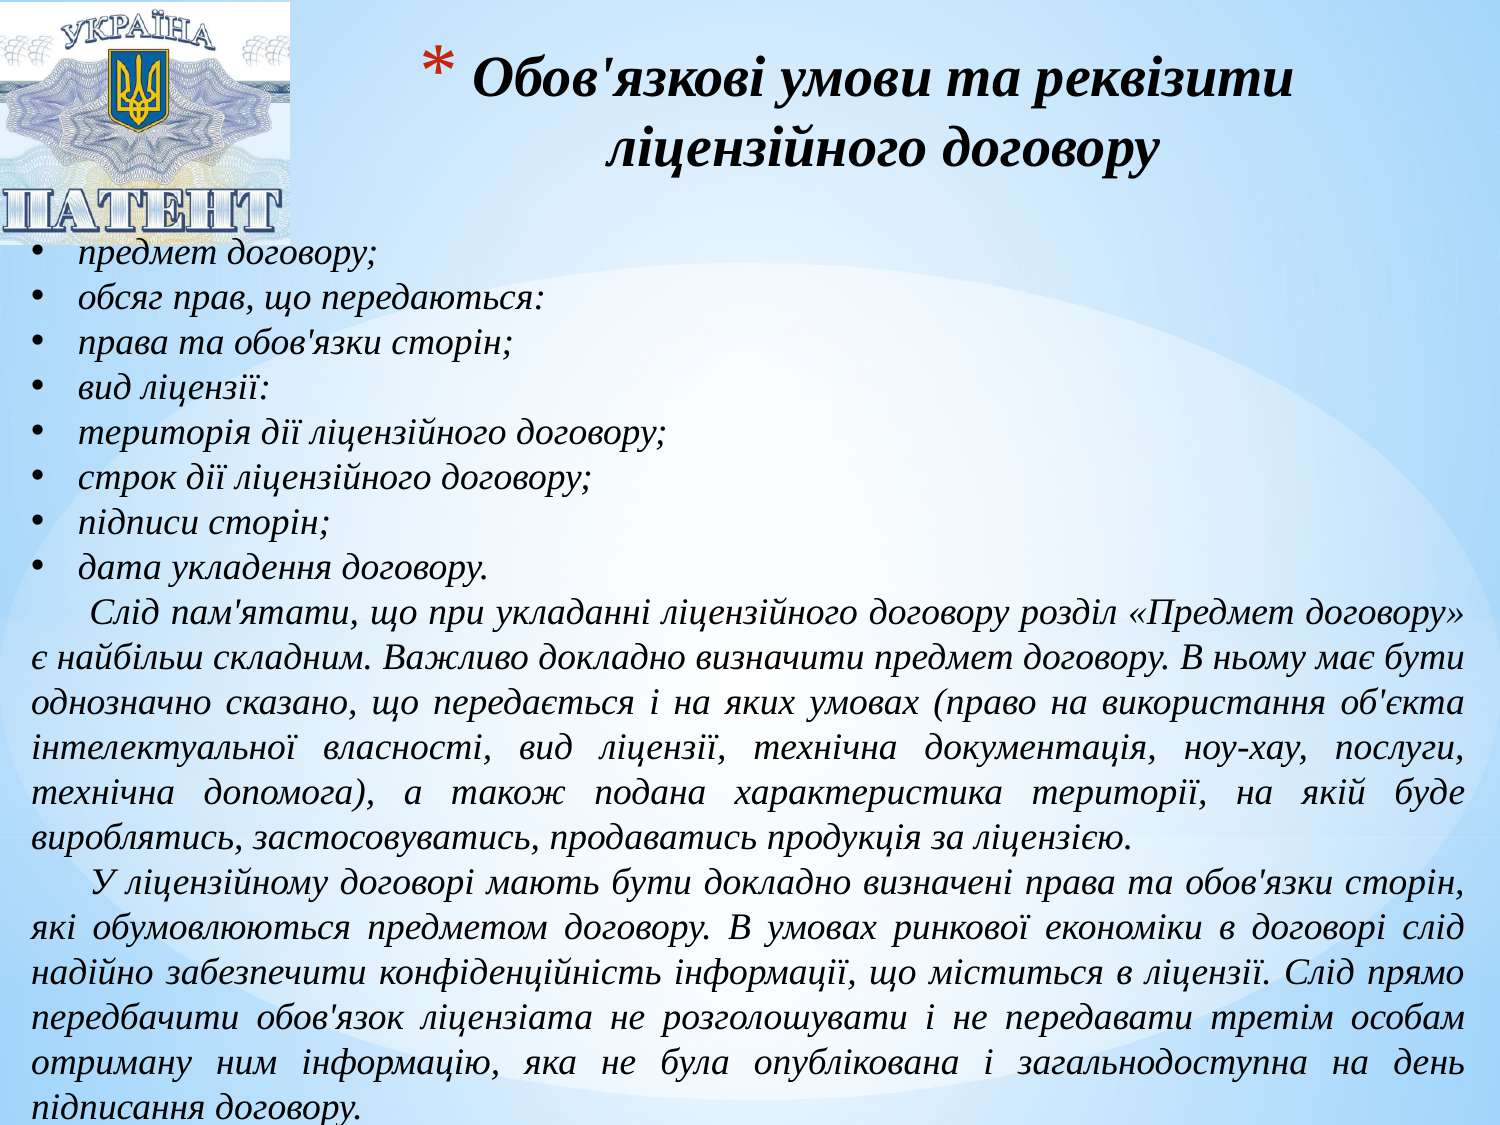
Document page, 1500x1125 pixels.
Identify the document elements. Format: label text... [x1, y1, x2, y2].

picture [0, 2, 290, 245]
text_box предмет договору; обсяг прав, що передаються: права та обов'язки сторін; вид ліцензії: територія дії ліцензійного договору; строк дії ліцензійного договору; підписи сторін; дата укладення договору. Слід пам'ятати, що при укладанні ліцензійного договору розділ «Предмет договору» є найбільш складним. Важливо докладно визначити предмет договору. В ньому має бути однозначно сказано, що передається і на яких умовах (право на використання об'єкта інтелектуальної власності, вид ліцензії, технічна документація, ноу-хау, послуги, технічна допомога), а також подана характеристика території, на якій буде вироблятись, застосовуватись, продаватись продукція за ліцензією. У ліцензійному договорі мають бути докладно визначені права та обов'язки сторін, які обумовлюються предметом договору. В умовах ринкової економіки в договорі слід надійно забезпечити конфіденційність інформації, що міститься в ліцензії. Слід прямо передбачити обов'язок ліцензіата не розголошувати і не передавати третім особам отриману ним інформацію, яка не була опублікована і загальнодоступна на день підписання договору. [16, 219, 1481, 1125]
title Обов'язкові умови та реквізити ліцензійного договору [295, 30, 1427, 209]
